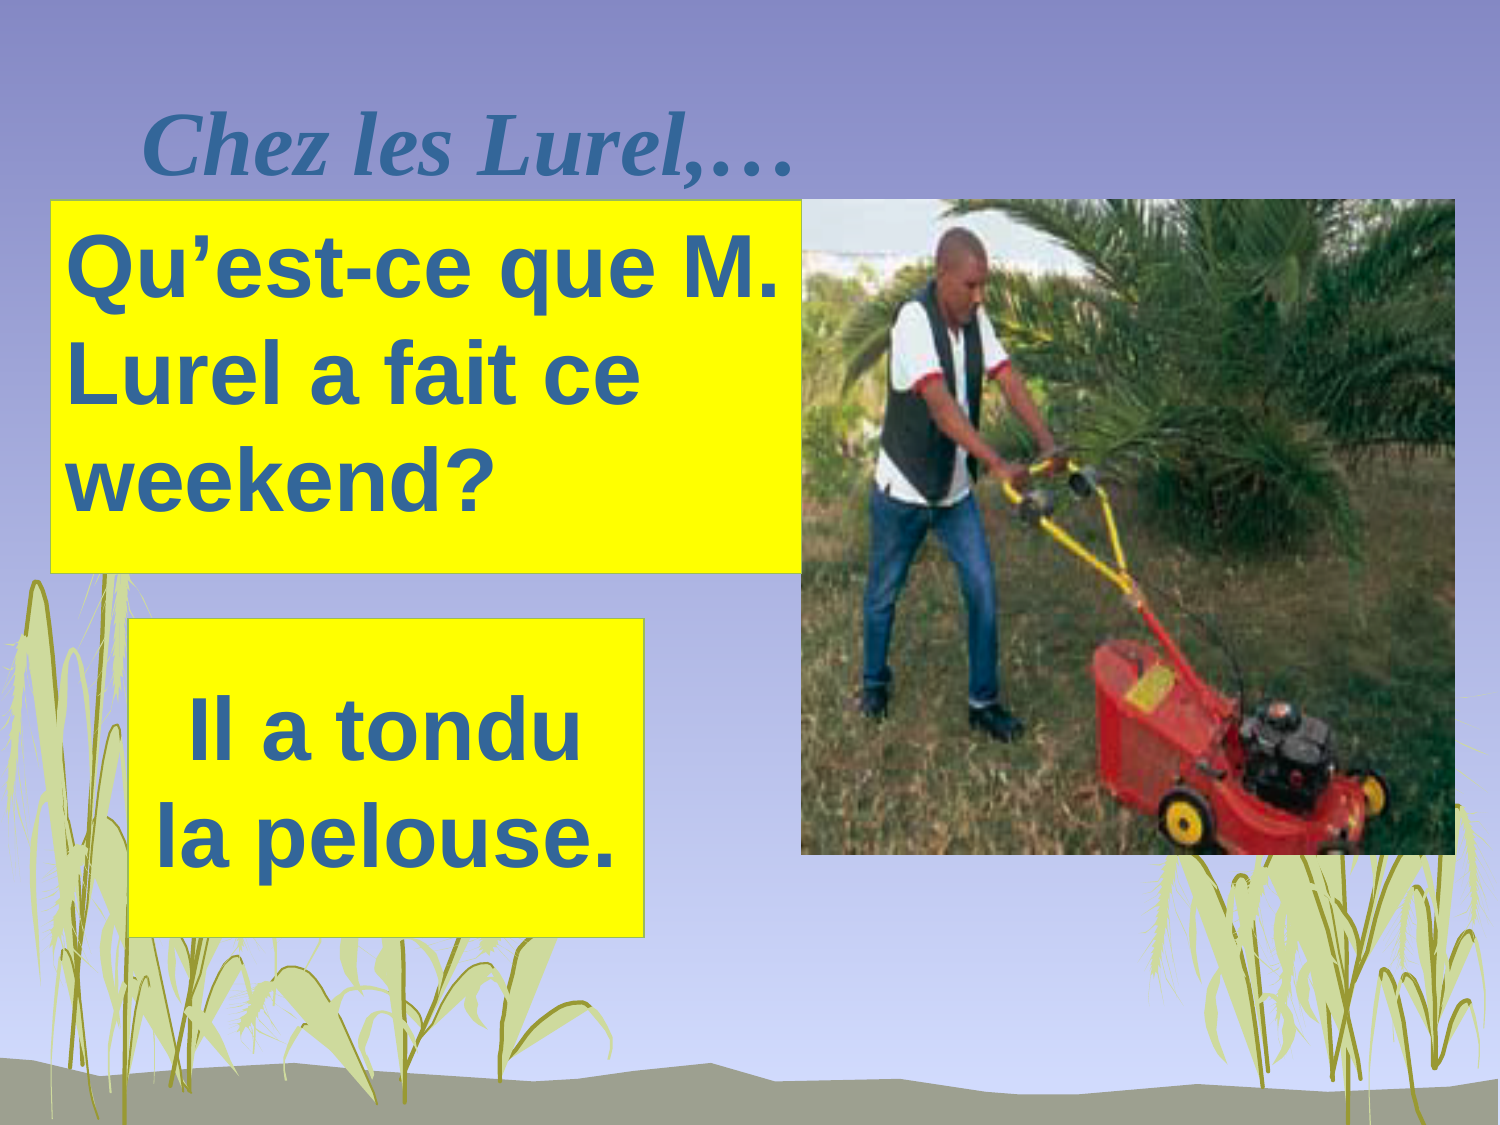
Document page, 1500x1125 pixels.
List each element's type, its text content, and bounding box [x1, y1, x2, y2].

text_box Qu’est-ce que M. Lurel a fait ce weekend? [50, 199, 800, 574]
title Chez les Lurel,… [126, 37, 1371, 199]
picture [801, 199, 1456, 856]
subtitle Il a tondu la pelouse. [127, 618, 645, 938]
